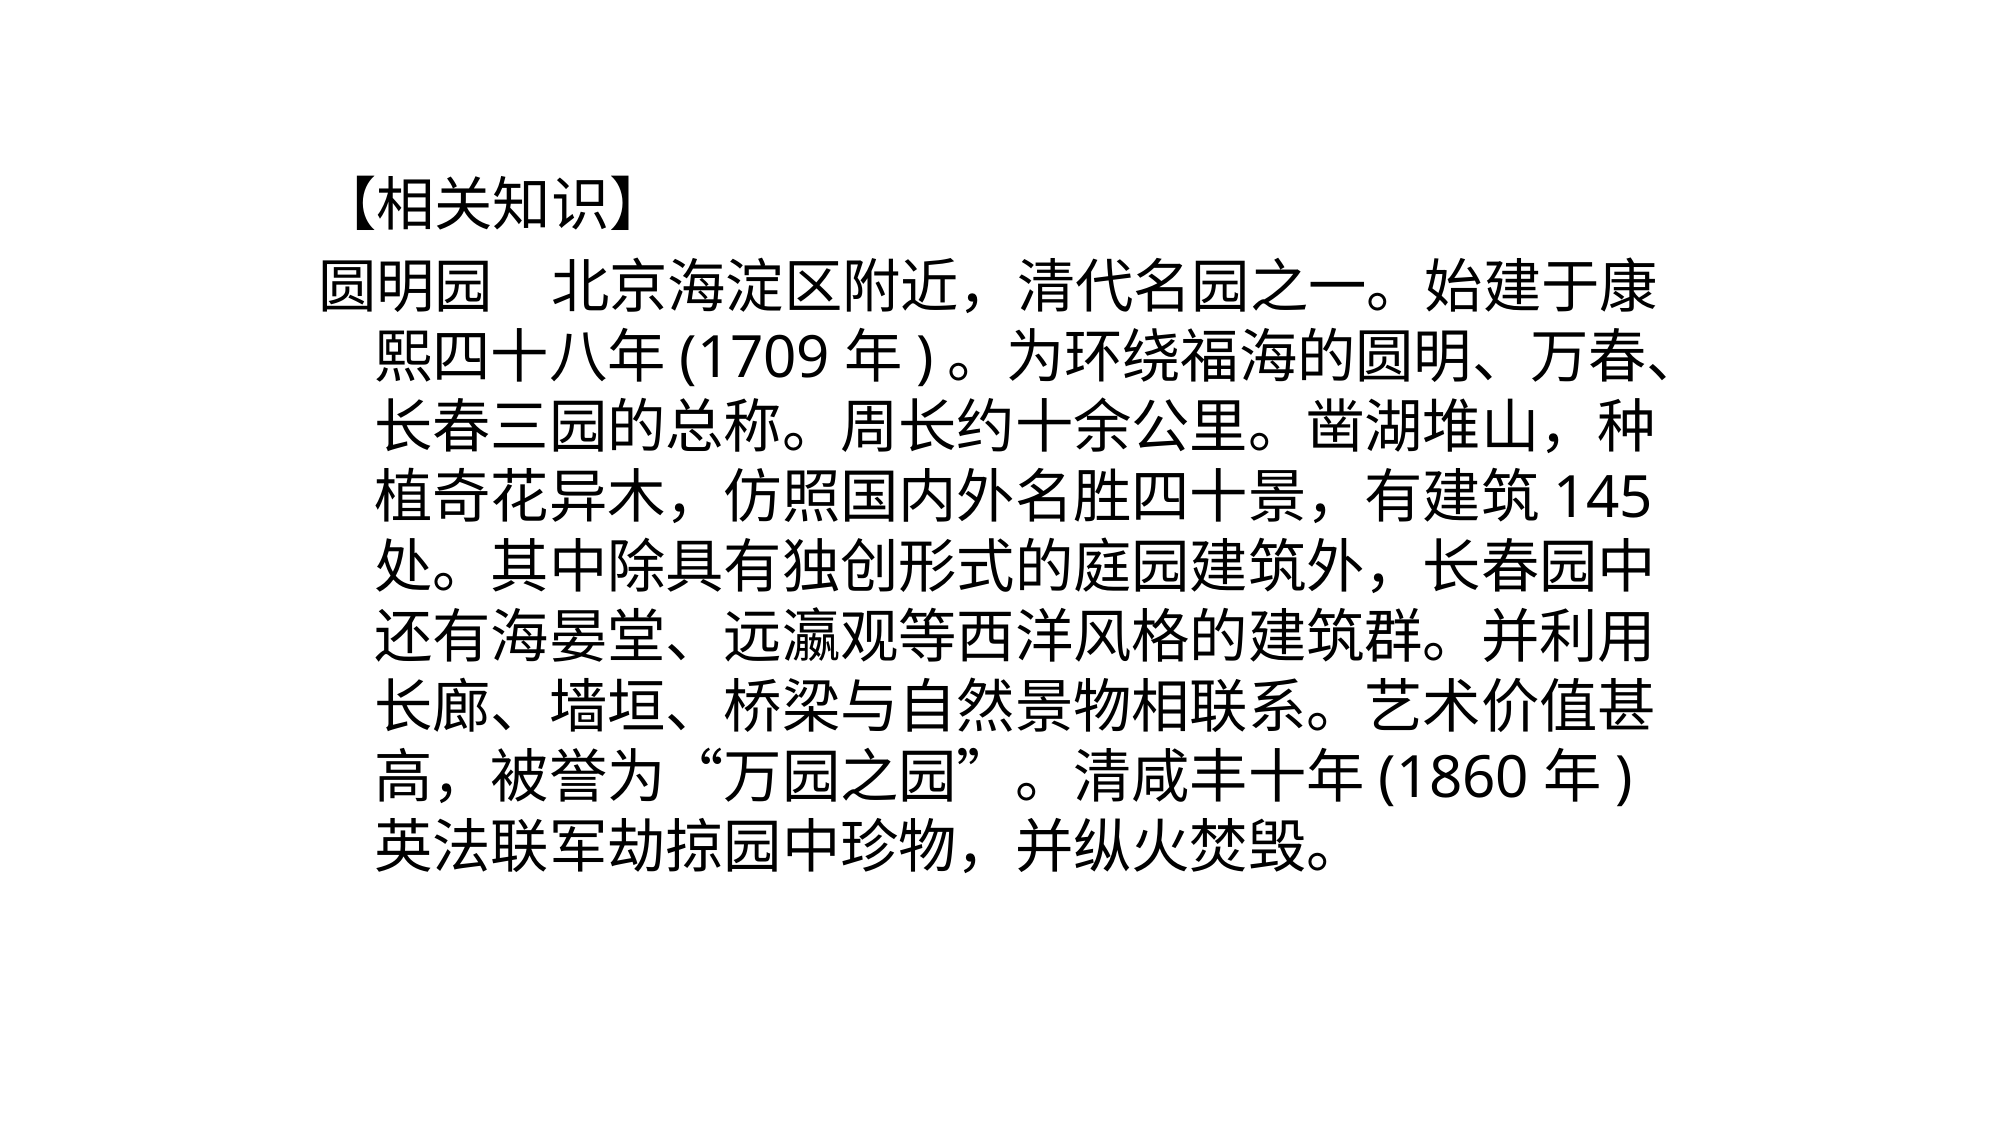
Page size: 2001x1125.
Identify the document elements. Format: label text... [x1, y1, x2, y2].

list 【相关知识】 圆明园 北京海淀区附近，清代名园之一。始建于康熙四十八年(1709年)。为环绕福海的圆明、万春、长春三园的总称。周长约十余公里。凿湖堆山，种植奇花异木，仿照国内外名胜四十景，有建筑145处。其中除具有独创形式的庭园建筑外，长春园中还有海晏堂、远瀛观等西洋风格的建筑群。并利用长廊、墙垣、桥梁与自然景物相联系。艺术价值甚高，被誉为“万园之园”。清咸丰十年(1860年)英法联军劫掠园中珍物，并纵火焚毁。 [303, 78, 1694, 969]
